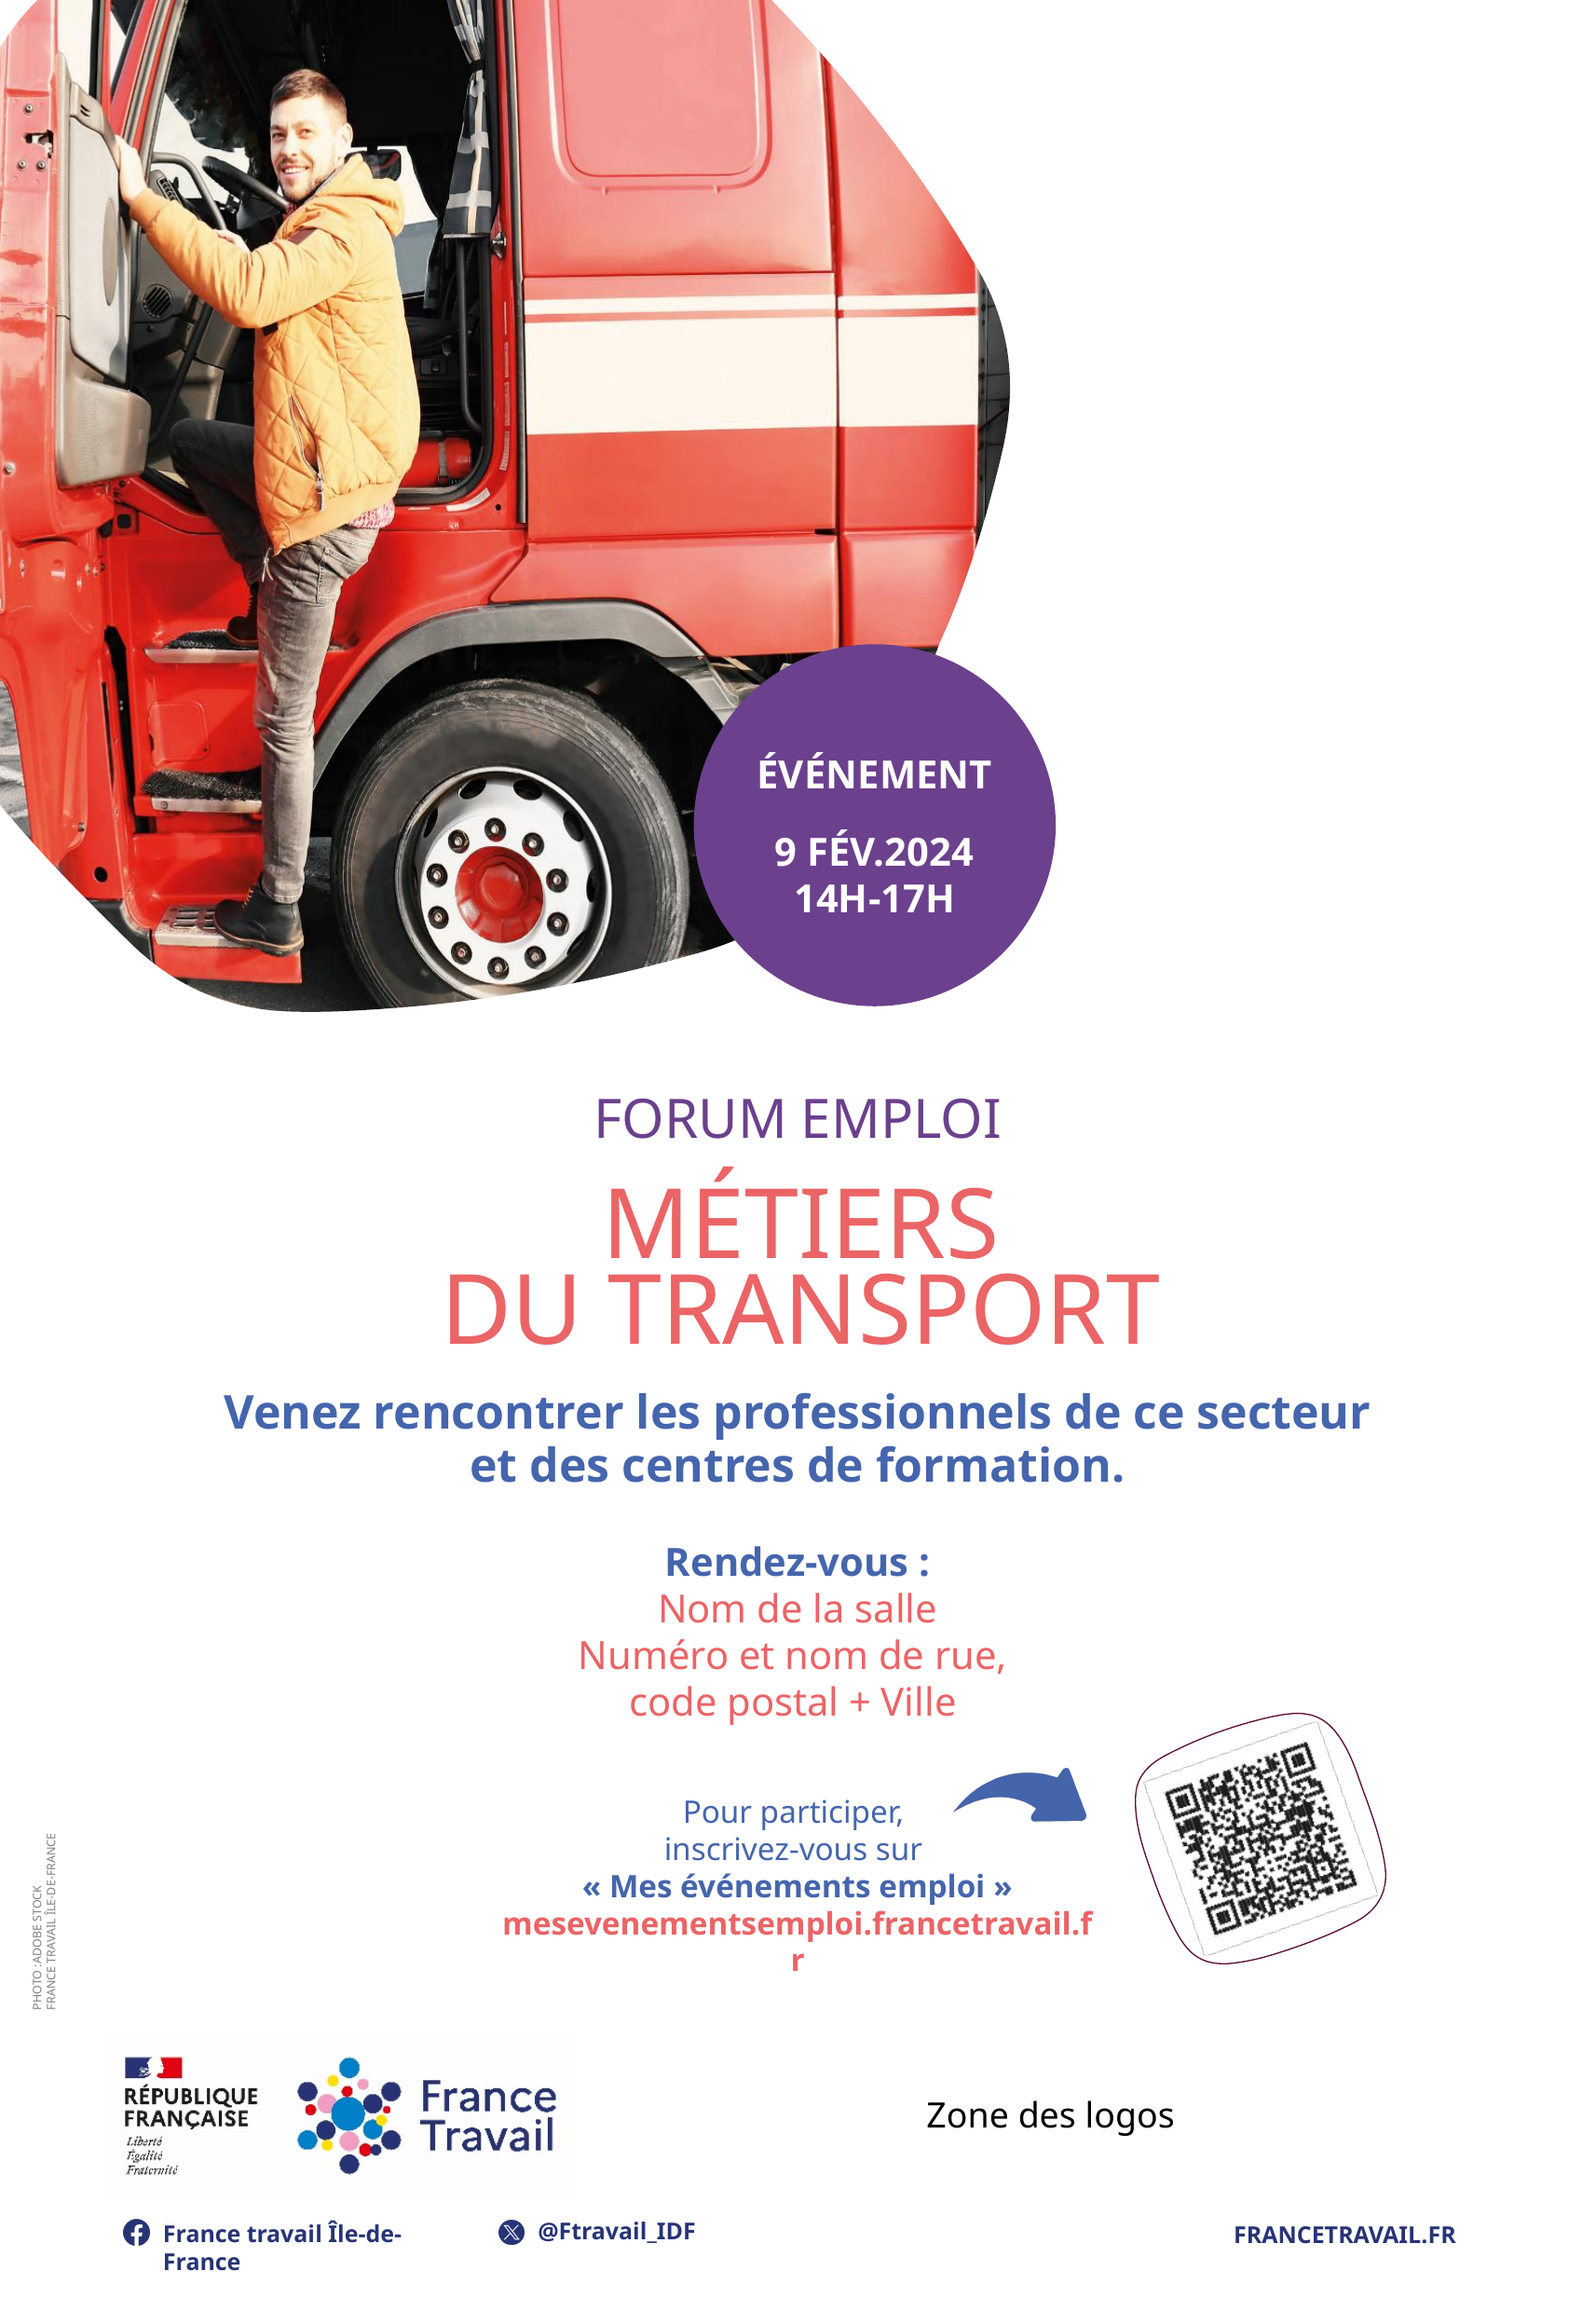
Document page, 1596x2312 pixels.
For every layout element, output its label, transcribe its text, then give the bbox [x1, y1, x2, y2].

text_box Métiers du transport [0, 1185, 1596, 1371]
picture [104, 2036, 578, 2195]
text_box Événement 9 fév.2024 14h-17h [628, 746, 1122, 928]
picture [122, 2219, 150, 2246]
text_box francetravail.fr [1220, 2213, 1522, 2255]
text_box [710, 642, 1040, 746]
text_box Zone des logos [604, 2051, 1497, 2176]
text_box Forum emploi [0, 1076, 1596, 1156]
text_box [0, 0, 1011, 1012]
text_box @Ftravail_IDF [524, 2209, 724, 2252]
picture [498, 2219, 525, 2246]
picture [1128, 1707, 1392, 1970]
text_box Pour participer, inscrivez-vous sur « Mes événements emploi » mesevenementsemploi.francetravail.fr [484, 1785, 1111, 1985]
text_box Venez rencontrer les professionnels de ce secteur et des centres de formation. [0, 1379, 1596, 1498]
text_box Rendez-vous : Nom de la salle Numéro et nom de rue, code postal + Ville [0, 1530, 1596, 1731]
picture [948, 1748, 1091, 1869]
text_box France travail Île-de-France [149, 2212, 488, 2282]
text_box [724, 928, 1026, 1008]
